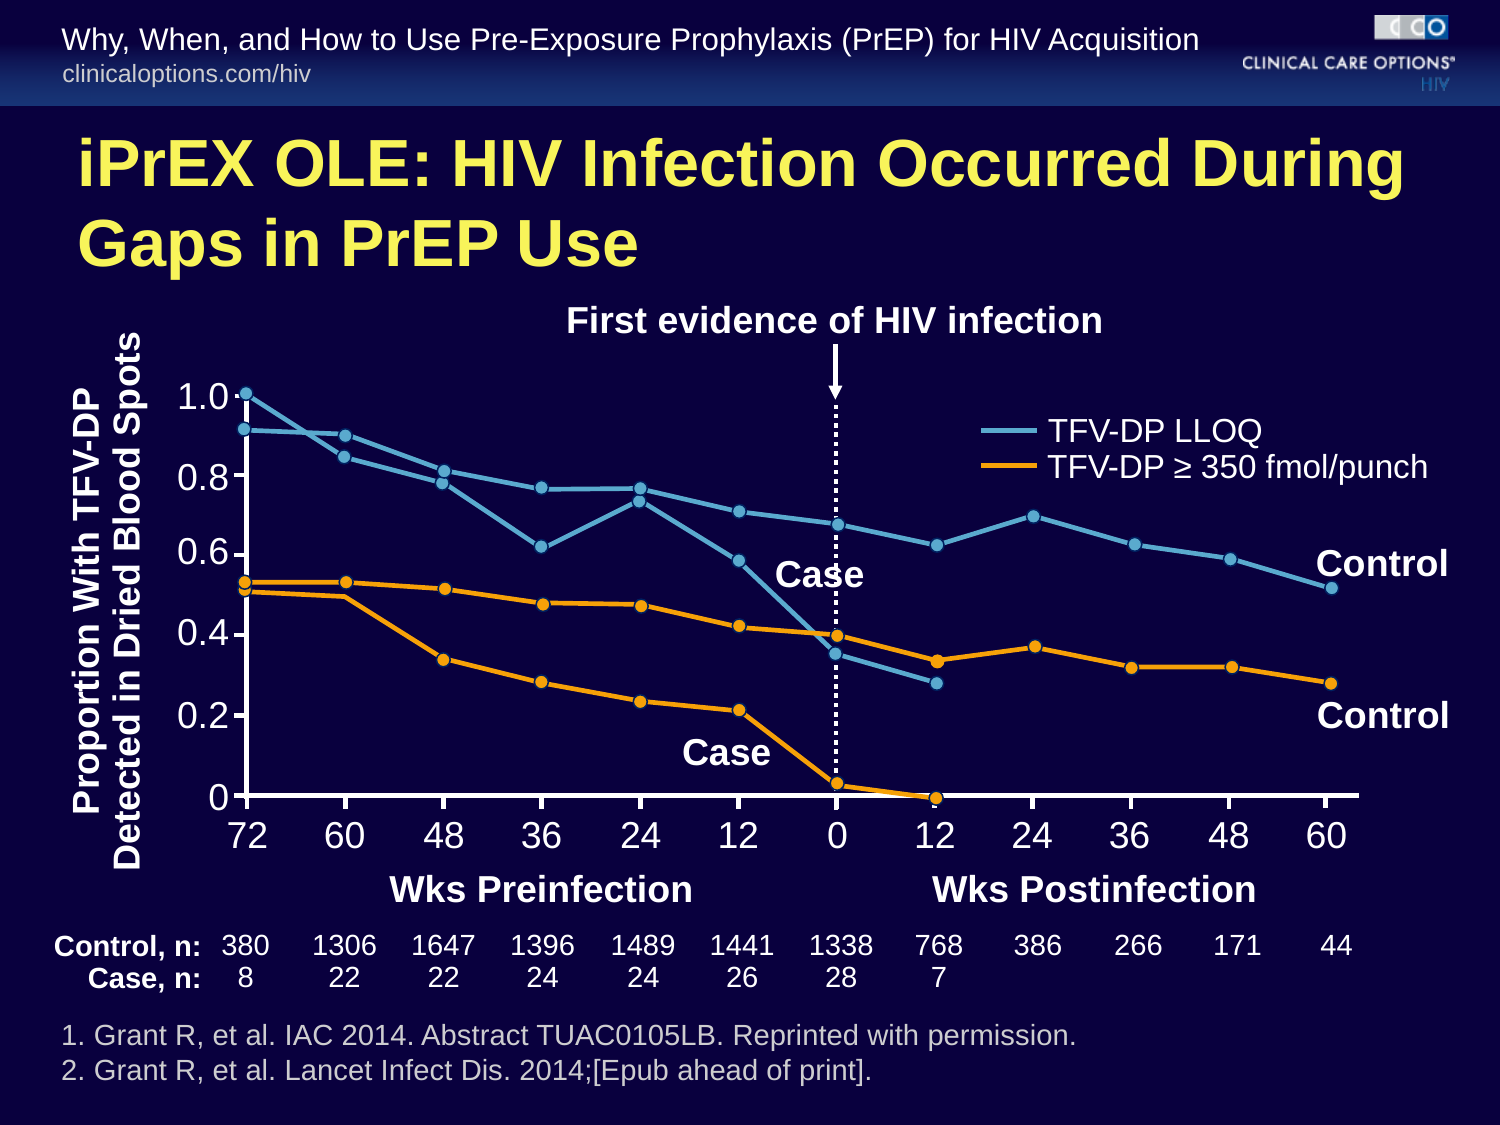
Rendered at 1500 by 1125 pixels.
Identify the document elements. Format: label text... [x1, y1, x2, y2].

text_box Control [1345, 536, 1479, 592]
text_box 380 8 [217, 923, 291, 1001]
text_box 1489 24 [590, 923, 689, 1001]
text_box 1306 22 [291, 923, 390, 1001]
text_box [948, 797, 1326, 807]
title iPrEX OLE: HIV Infection Occurred During Gaps in PrEP Use [62, 109, 1452, 291]
text_box 1647 22 [390, 923, 489, 1001]
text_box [202, 808, 1372, 866]
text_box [249, 699, 944, 806]
text_box 1338 28 [788, 923, 885, 1001]
text_box 171 [1184, 923, 1283, 970]
text_box TFV-DP LLOQ TFV-DP ≥ 350 fmol/punch [986, 370, 1452, 493]
text_box Wks Postinfection [847, 874, 1362, 918]
text_box 386 [984, 923, 1085, 970]
text_box Control, n: Case, n: [25, 892, 217, 1002]
text_box 1. Grant R, et al. IAC 2014. Abstract TUAC0105LB. Reprinted with permission. 2. Grant R, et al. Lancet Infect Dis. 2014;[Epub ahead of print]. [46, 1009, 1362, 1094]
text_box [249, 421, 1339, 574]
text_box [115, 369, 244, 827]
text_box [249, 574, 1339, 691]
text_box Proportion With TFV-DP Detected in Dried Blood Spots [59, 313, 155, 891]
picture [1243, 15, 1455, 91]
text_box Wks Preinfection [236, 874, 847, 918]
text_box 768 7 [885, 923, 992, 1001]
text_box 266 [1085, 923, 1184, 970]
text_box 44 [1283, 923, 1390, 970]
text_box First evidence of HIV infection [529, 293, 1141, 349]
text_box 1396 24 [489, 923, 590, 1001]
text_box Control [1302, 689, 1480, 745]
text_box 1441 26 [689, 923, 788, 1001]
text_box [249, 386, 944, 420]
